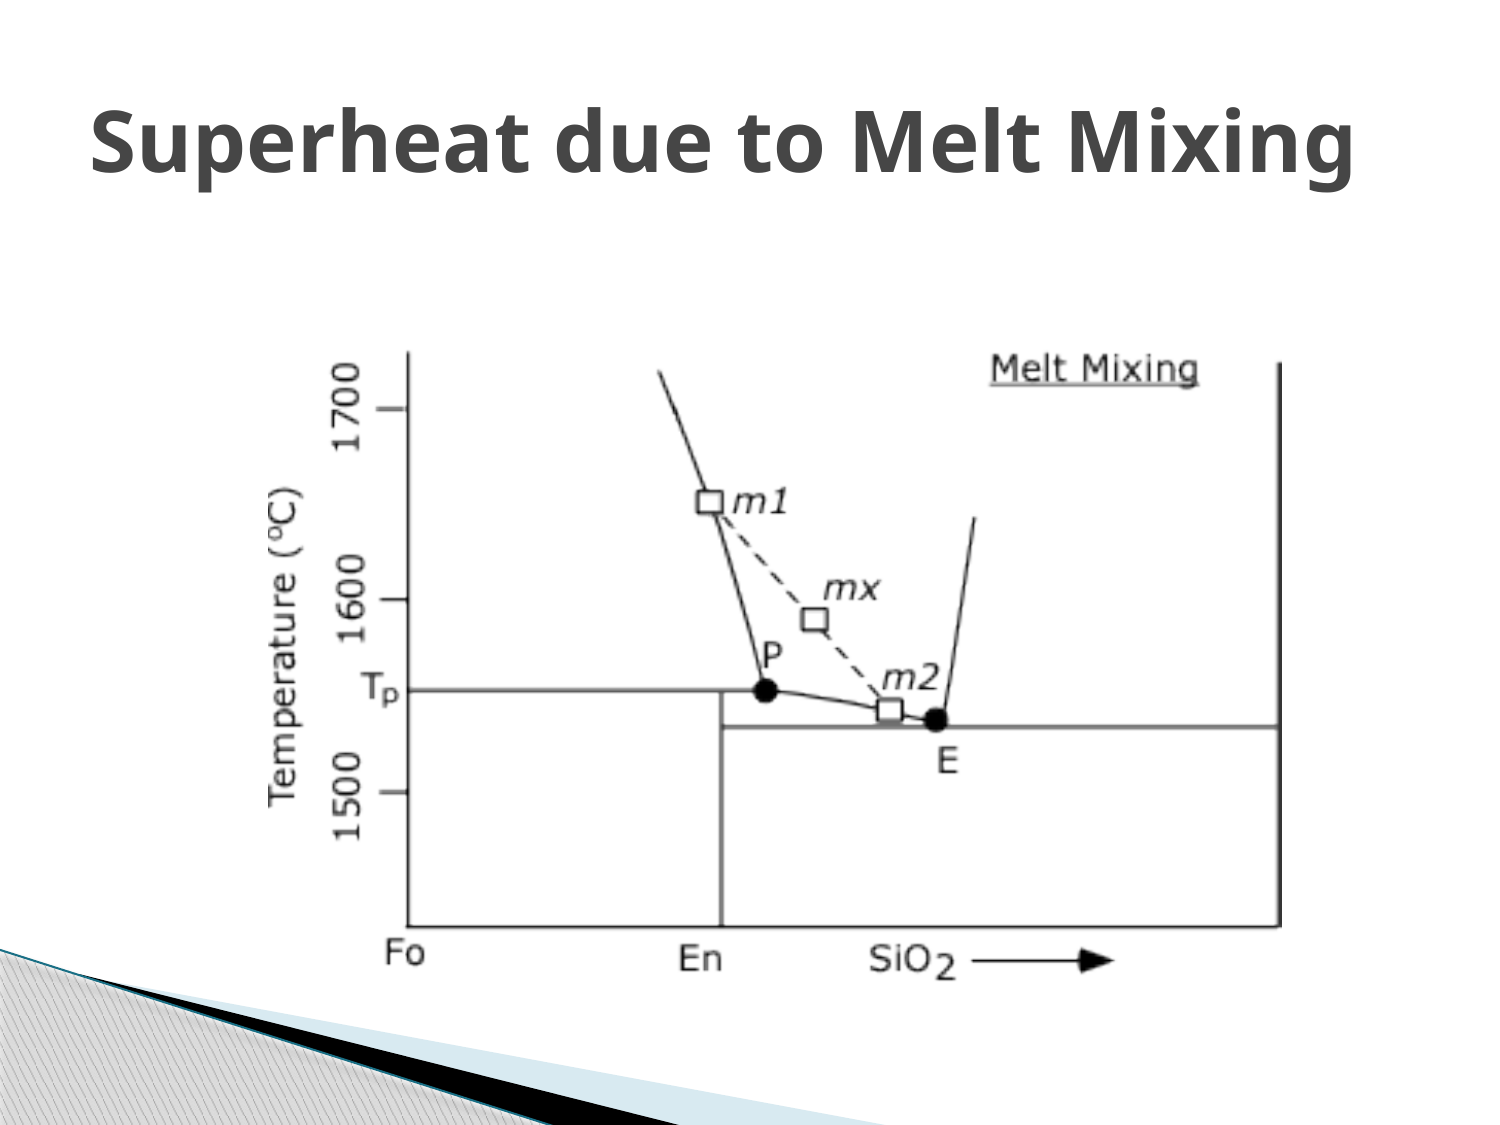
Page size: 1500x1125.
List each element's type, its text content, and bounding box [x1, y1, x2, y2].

picture [268, 342, 1282, 995]
title Superheat due to Melt Mixing [75, 45, 1425, 233]
